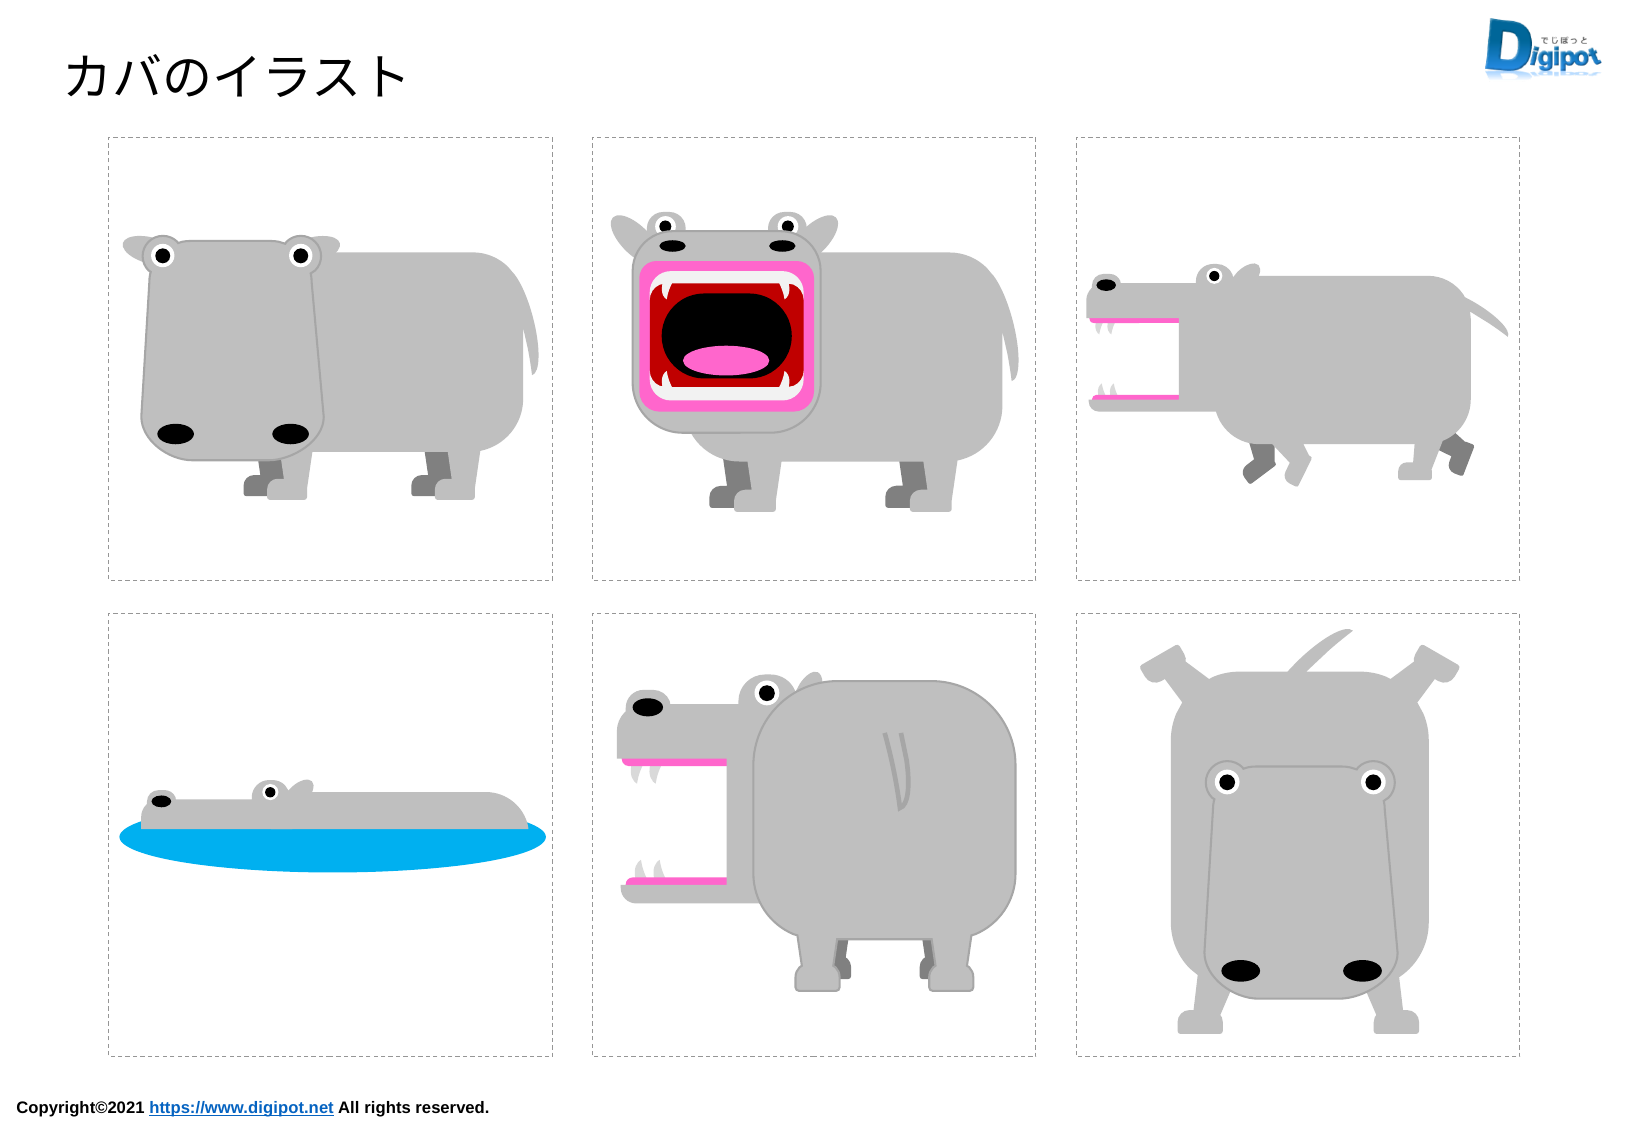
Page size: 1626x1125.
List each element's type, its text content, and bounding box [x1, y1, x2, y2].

text_box カバのイラスト [47, 38, 427, 113]
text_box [621, 207, 1019, 512]
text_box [119, 779, 546, 873]
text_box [121, 235, 539, 500]
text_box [616, 671, 1016, 991]
picture [1485, 18, 1602, 82]
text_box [1086, 263, 1509, 487]
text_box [1140, 628, 1460, 1034]
